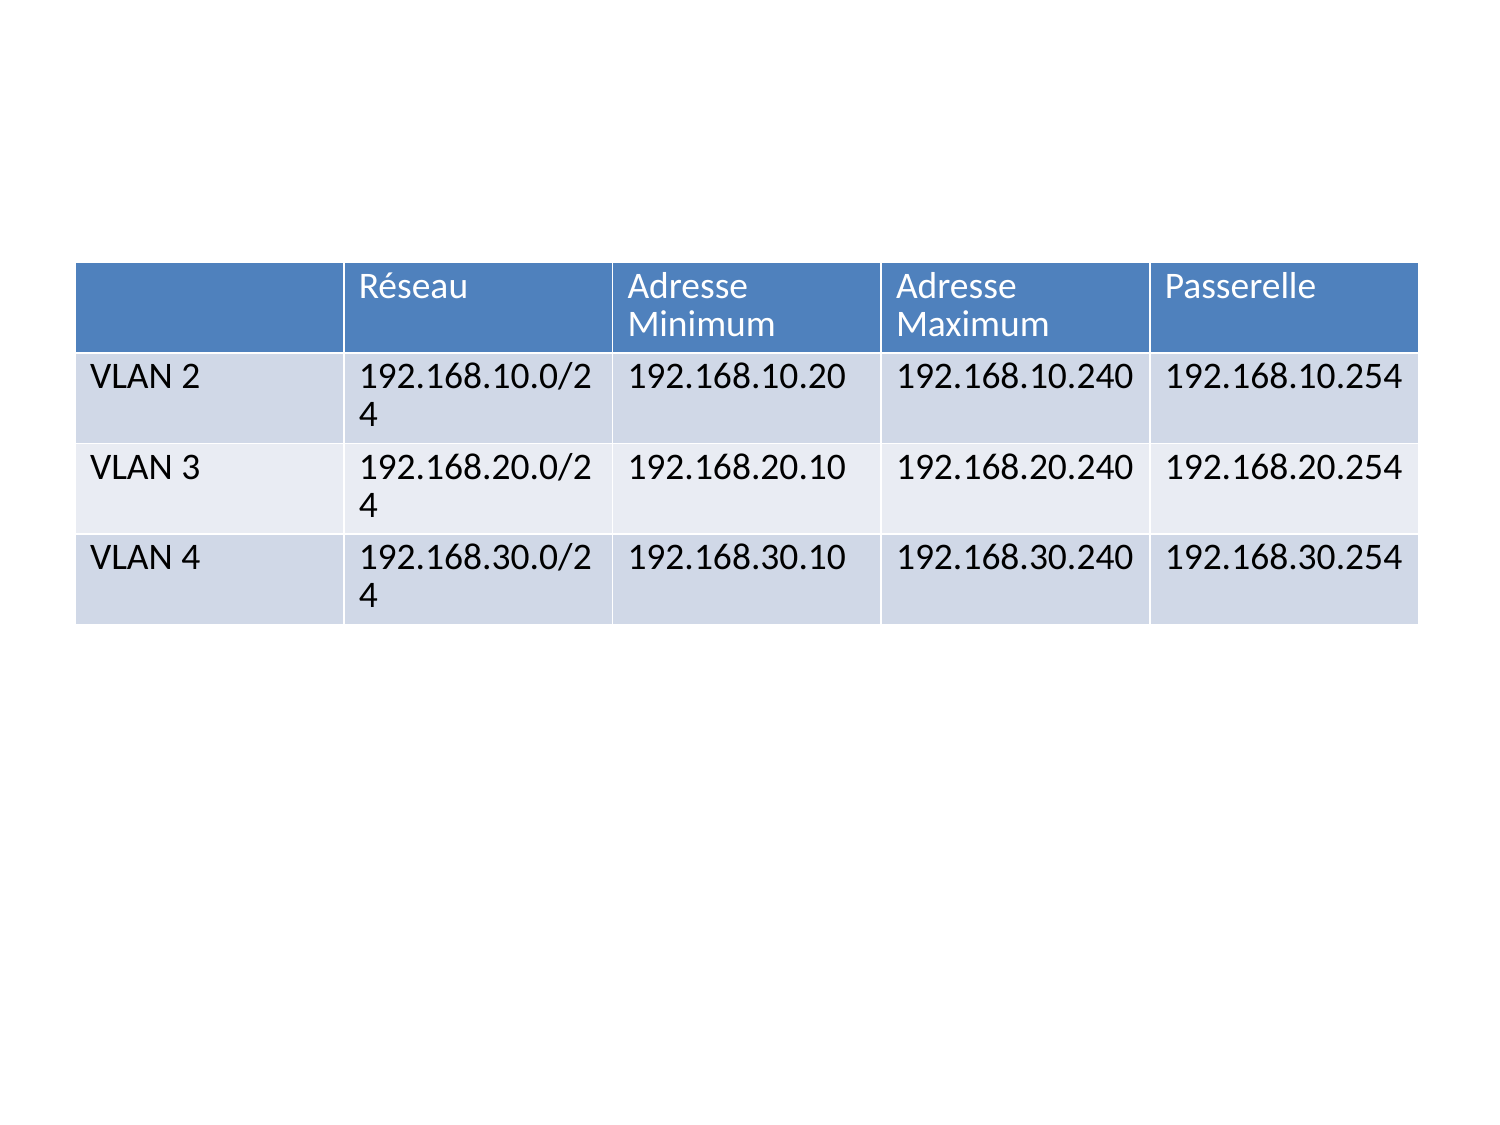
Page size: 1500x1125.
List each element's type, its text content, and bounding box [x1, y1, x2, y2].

table_cell 192.168.10.0/24 [345, 354, 612, 443]
table_cell VLAN 3 [76, 444, 343, 533]
table_cell 192.168.30.10 [613, 535, 880, 624]
table_cell 192.168.20.0/24 [345, 444, 612, 533]
table_cell 192.168.30.240 [882, 535, 1149, 624]
table_cell 192.168.30.254 [1151, 535, 1418, 624]
table_cell VLAN 4 [76, 535, 343, 624]
table_header [76, 263, 343, 352]
table_cell VLAN 2 [76, 354, 343, 443]
table_cell 192.168.30.0/24 [345, 535, 612, 624]
table_cell 192.168.20.254 [1151, 444, 1418, 533]
table_header Adresse Maximum [882, 263, 1149, 352]
table_header Passerelle [1151, 263, 1418, 352]
table_header Adresse Minimum [613, 263, 880, 352]
table_cell 192.168.10.254 [1151, 354, 1418, 443]
table_cell 192.168.20.240 [882, 444, 1149, 533]
table_cell 192.168.20.10 [613, 444, 880, 533]
table_cell 192.168.10.20 [613, 354, 880, 443]
table_header Réseau [345, 263, 612, 352]
table_cell 192.168.10.240 [882, 354, 1149, 443]
